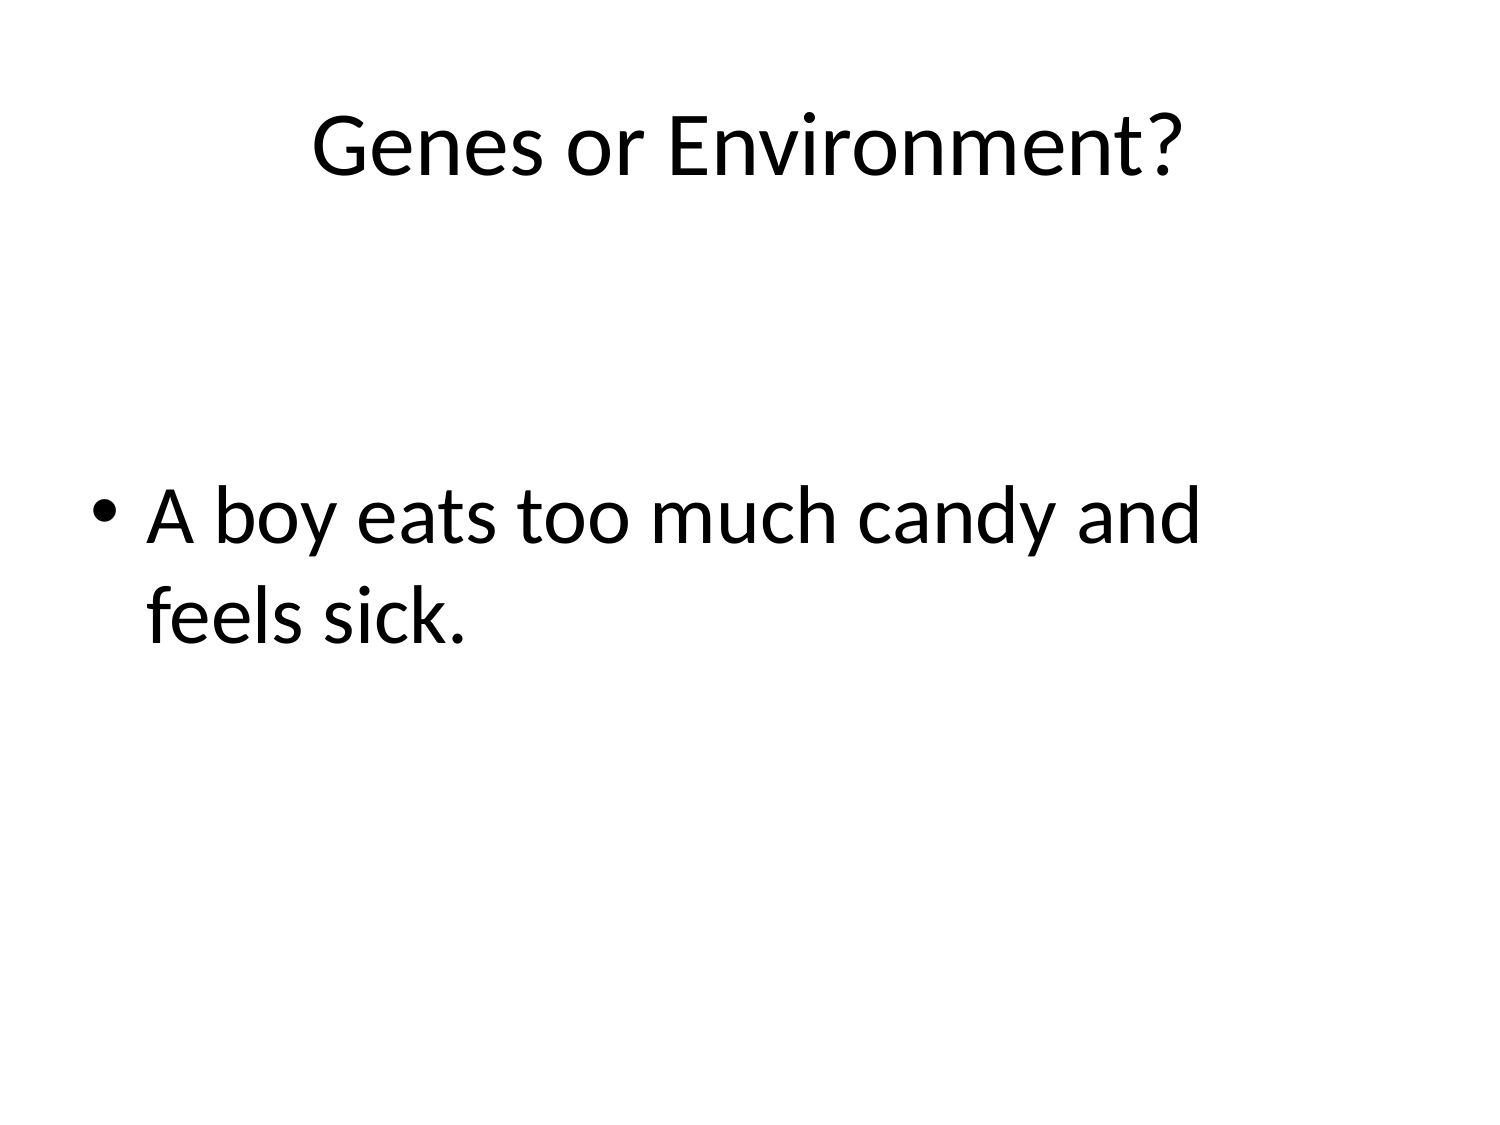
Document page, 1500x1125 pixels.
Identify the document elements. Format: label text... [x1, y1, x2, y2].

list A boy eats too much candy and feels sick. [75, 262, 1336, 1005]
title Genes or Environment? [75, 45, 1425, 233]
